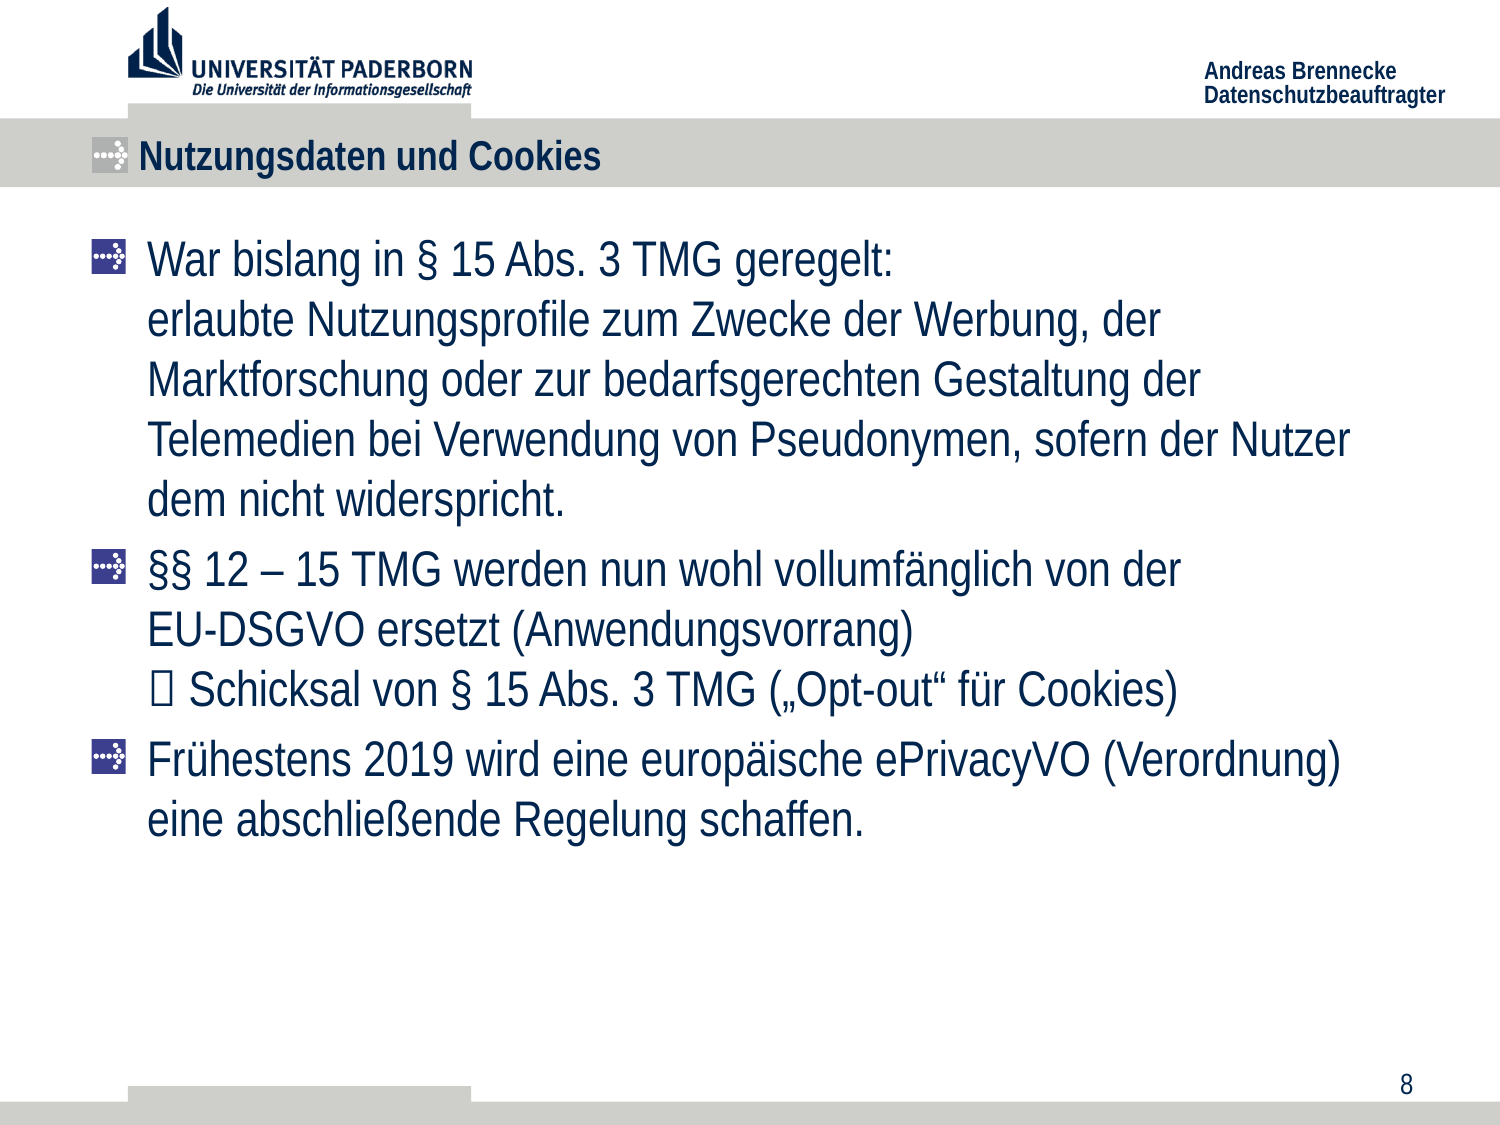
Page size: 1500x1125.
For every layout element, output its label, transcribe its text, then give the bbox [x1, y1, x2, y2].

slide_number 8 [1095, 1057, 1429, 1123]
list War bislang in § 15 Abs. 3 TMG geregelt: erlaubte Nutzungsprofile zum Zwecke der Werbung, der Marktforschung oder zur bedarfsgerechten Gestaltung der Telemedien bei Verwendung von Pseudonymen, sofern der Nutzer dem nicht widerspricht. §§ 12 – 15 TMG werden nun wohl vollumfänglich von der EU-DSGVO ersetzt (Anwendungsvorrang)  Schicksal von § 15 Abs. 3 TMG („Opt-out“ für Cookies) Frühestens 2019 wird eine europäische ePrivacyVO (Verordnung) eine abschließende Regelung schaffen. [75, 218, 1438, 1073]
picture [128, 7, 472, 98]
title Nutzungsdaten und Cookies [123, 122, 1430, 186]
